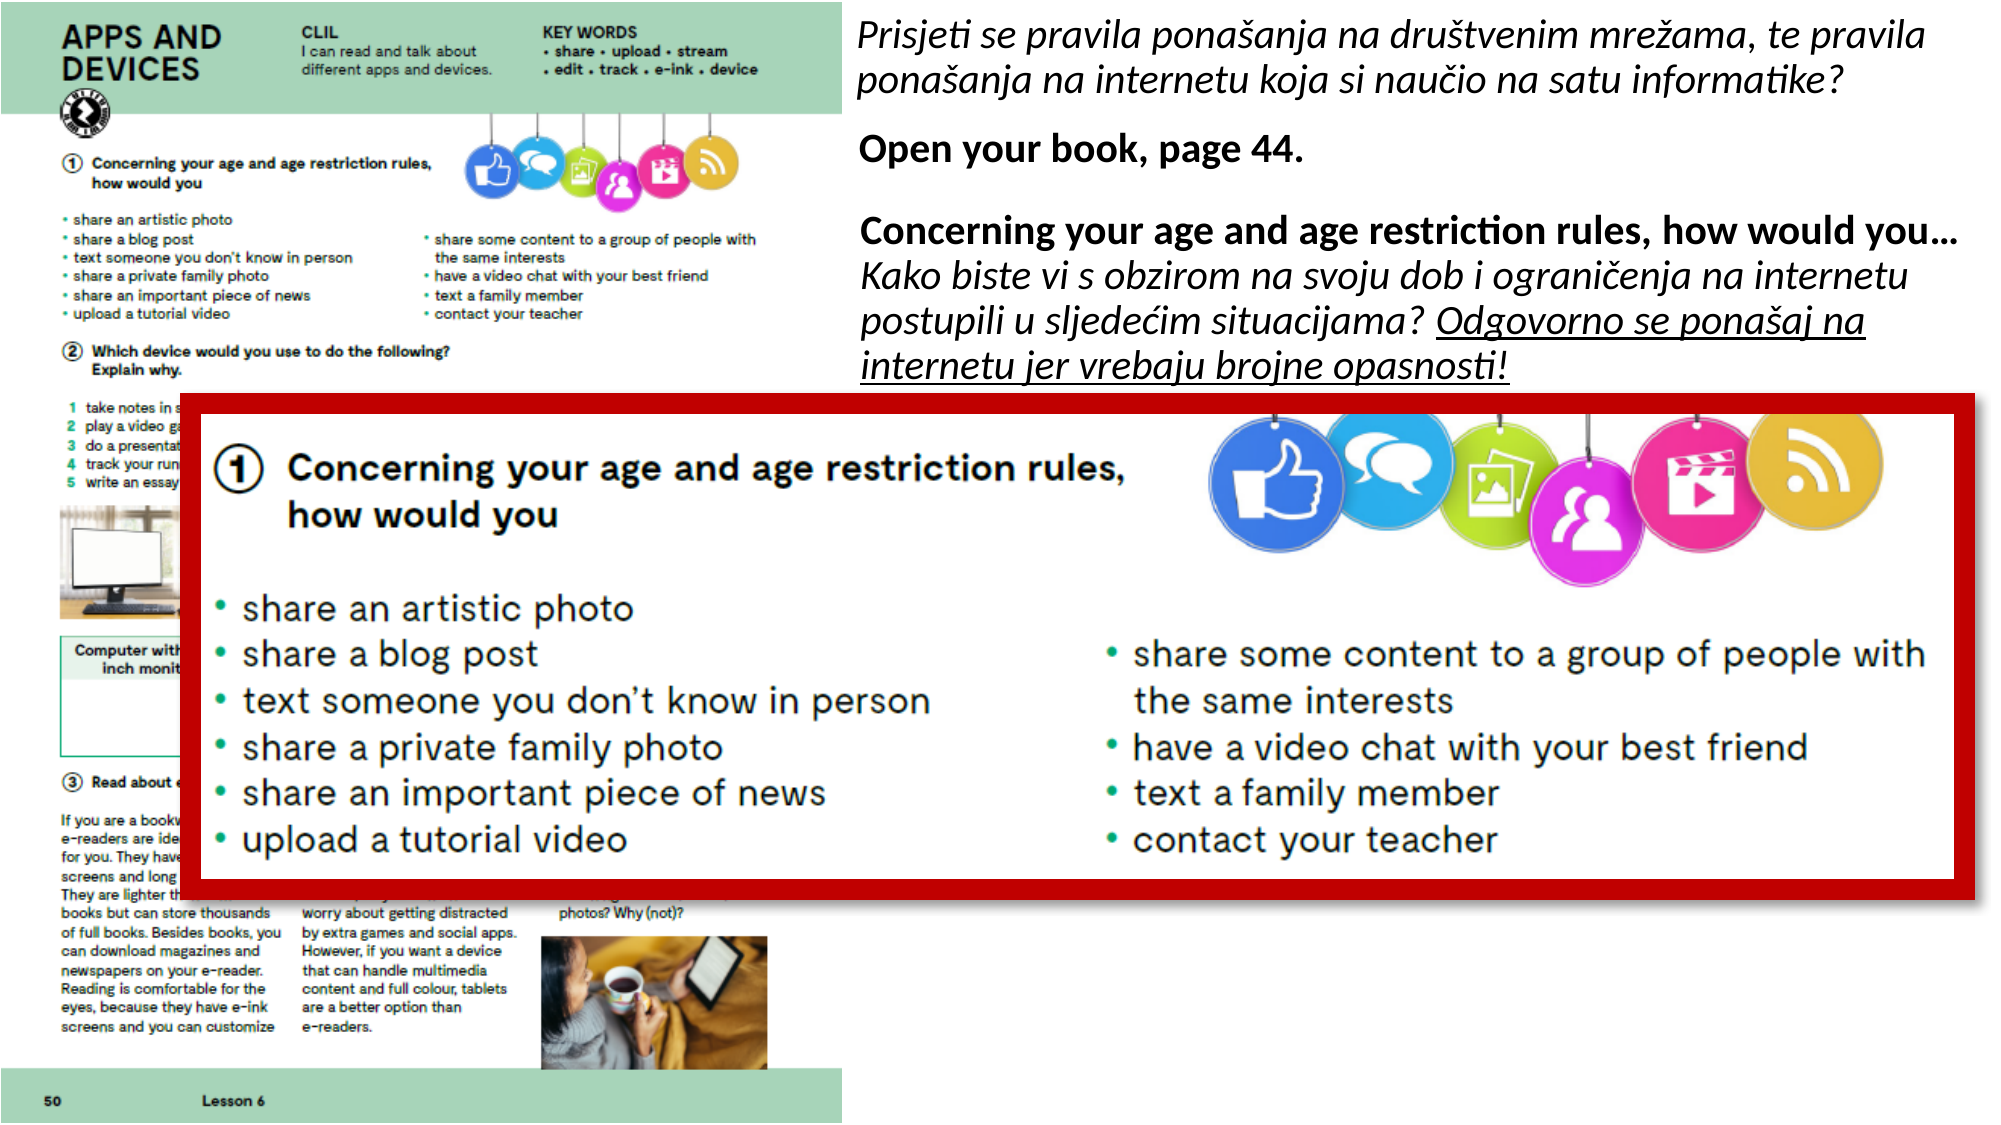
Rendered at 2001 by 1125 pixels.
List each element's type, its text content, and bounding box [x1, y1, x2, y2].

text_box Prisjeti se pravila ponašanja na društvenim mrežama, te pravila ponašanja na internetu koja si naučio na satu informatike? [842, 5, 1999, 1118]
picture [1, 2, 1955, 1124]
